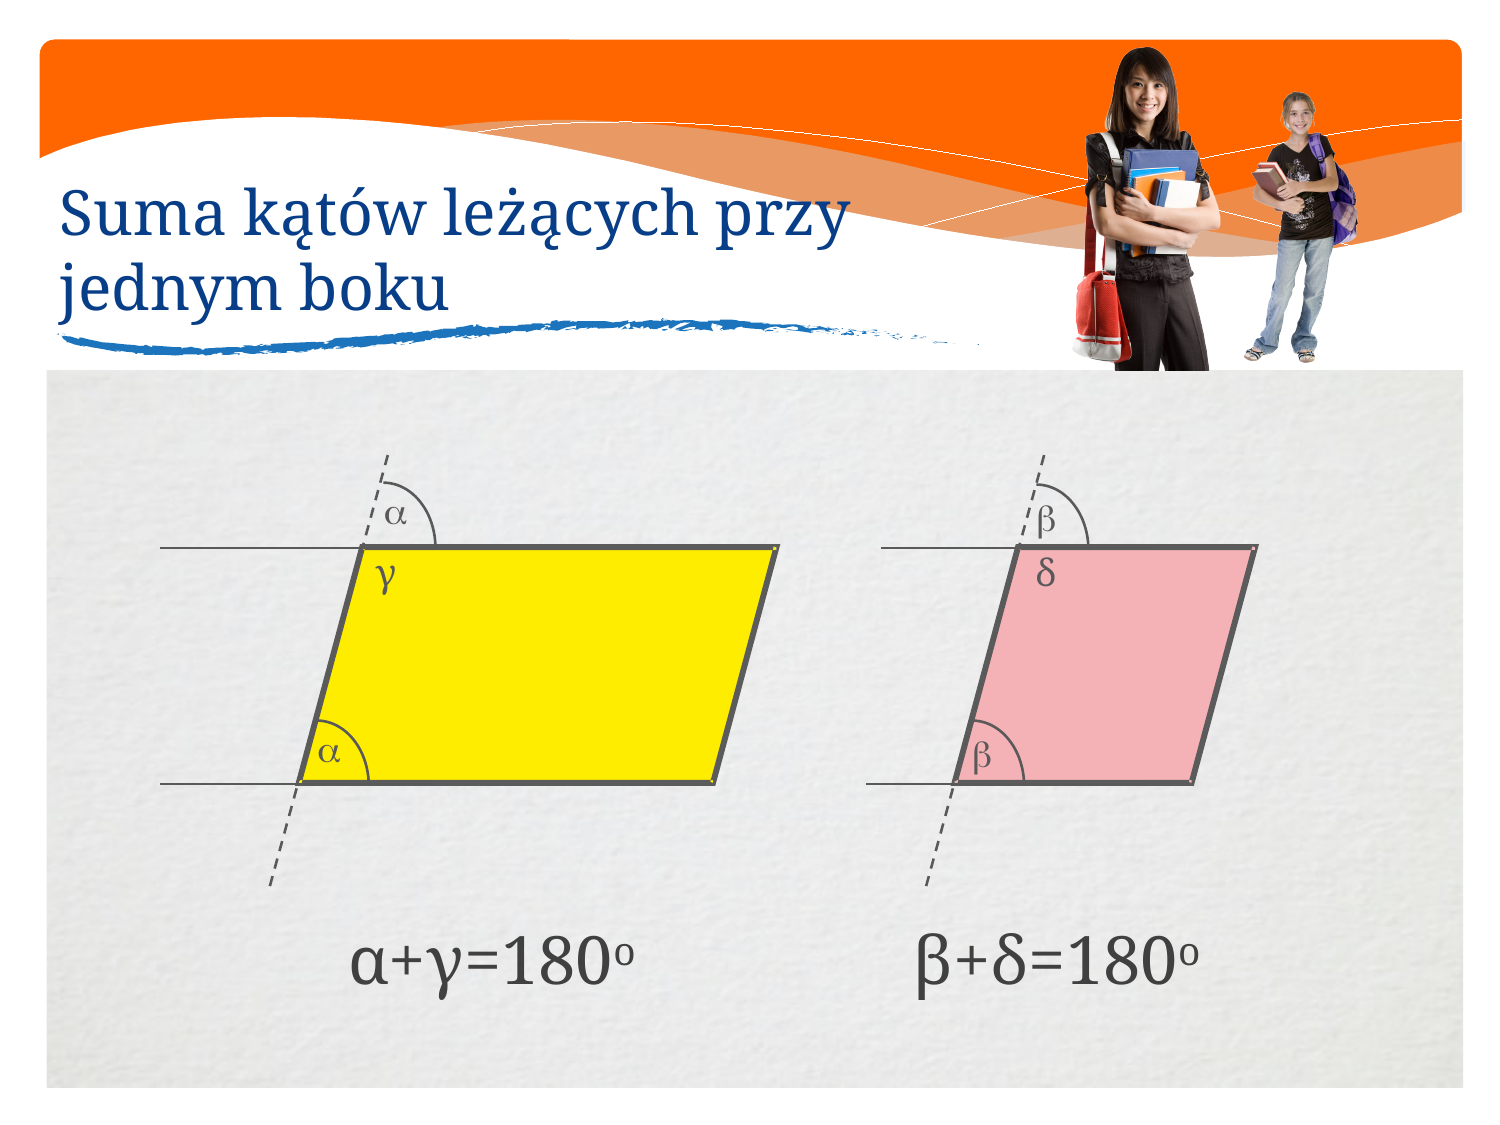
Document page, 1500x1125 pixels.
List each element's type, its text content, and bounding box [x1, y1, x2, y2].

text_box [159, 454, 1260, 888]
text_box Suma kątów leżących przy jednym boku [44, 165, 1008, 356]
picture [55, 317, 980, 356]
picture [46, 24, 1464, 1125]
